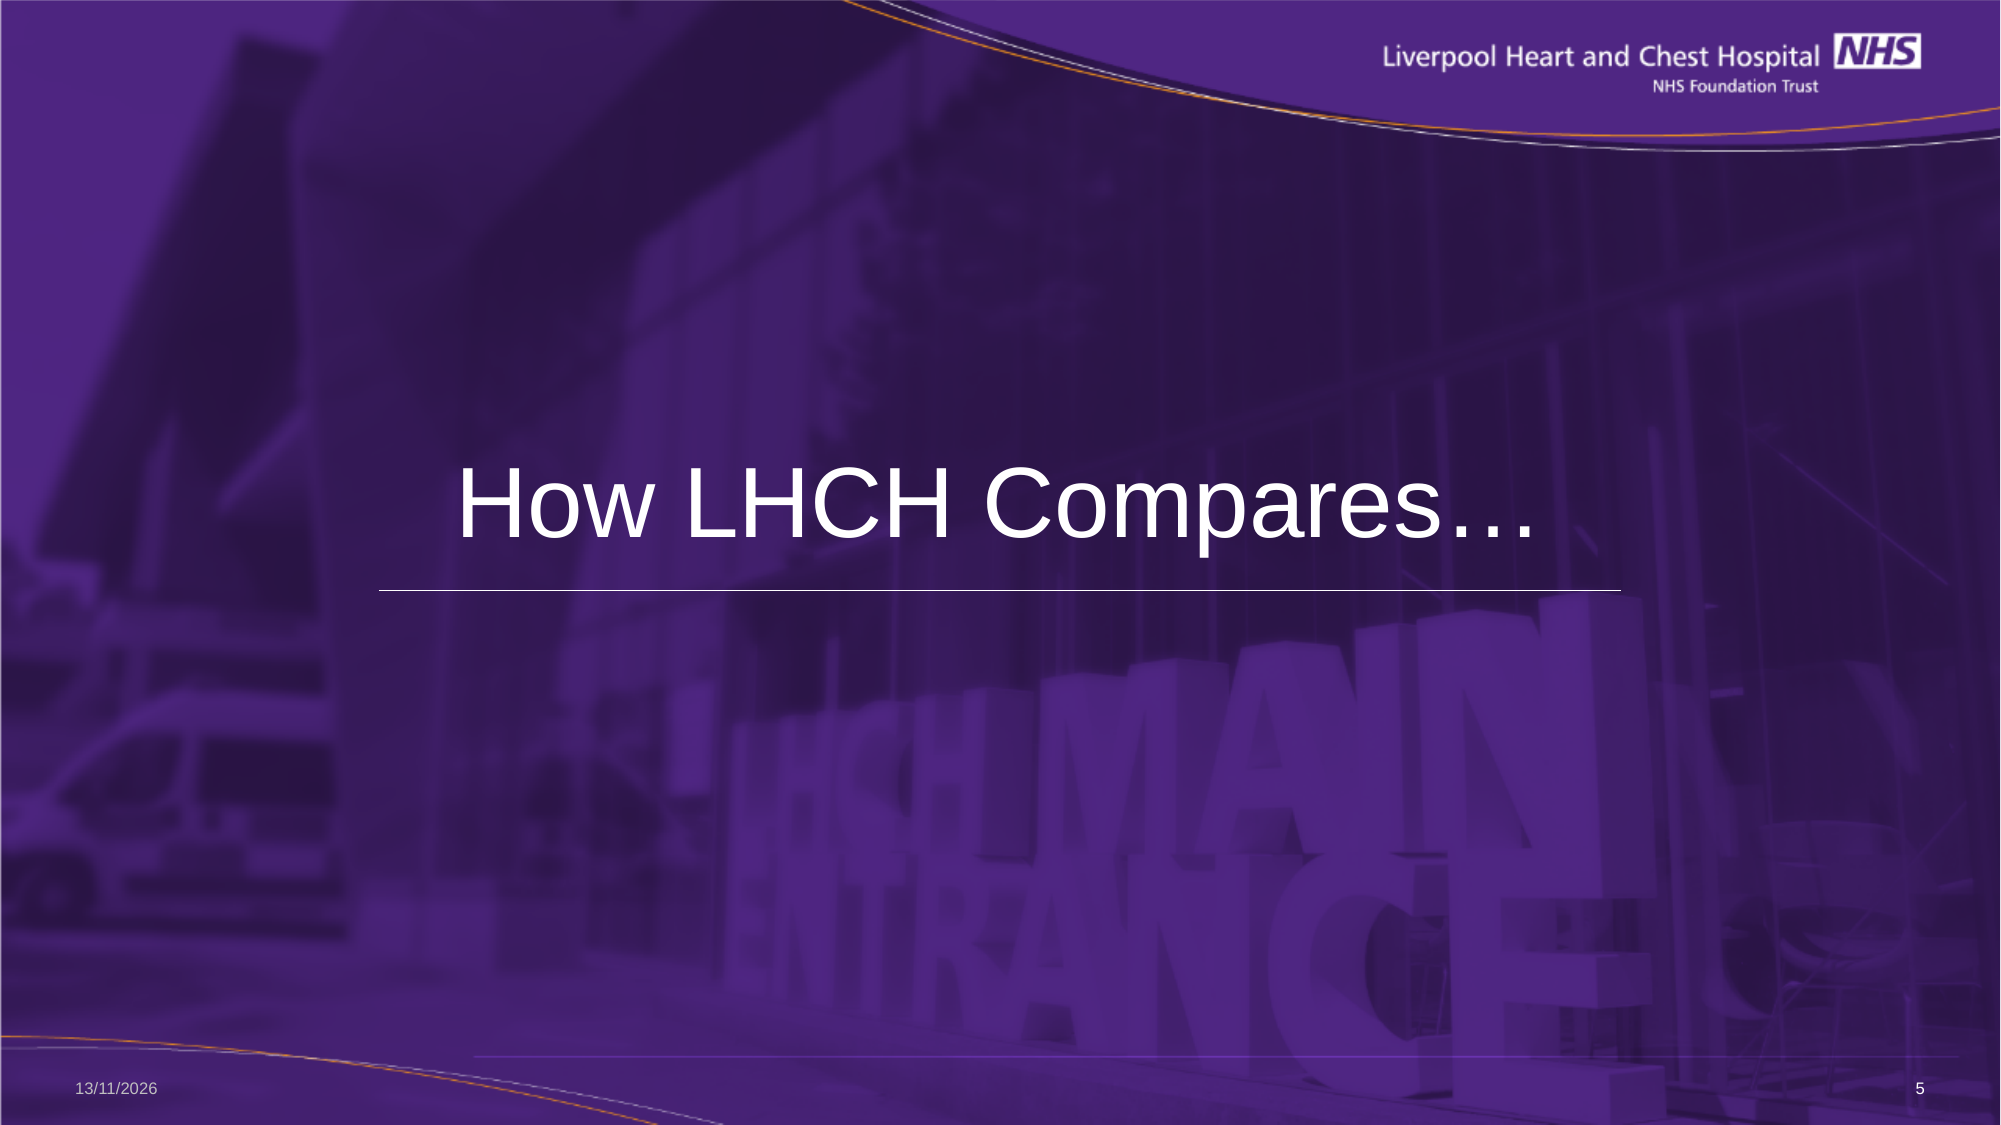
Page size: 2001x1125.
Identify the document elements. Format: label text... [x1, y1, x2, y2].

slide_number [60, 1058, 511, 1118]
slide_number 5 [1489, 1058, 1940, 1118]
picture [0, 0, 2001, 1125]
title How LHCH Compares… [139, 518, 1861, 657]
